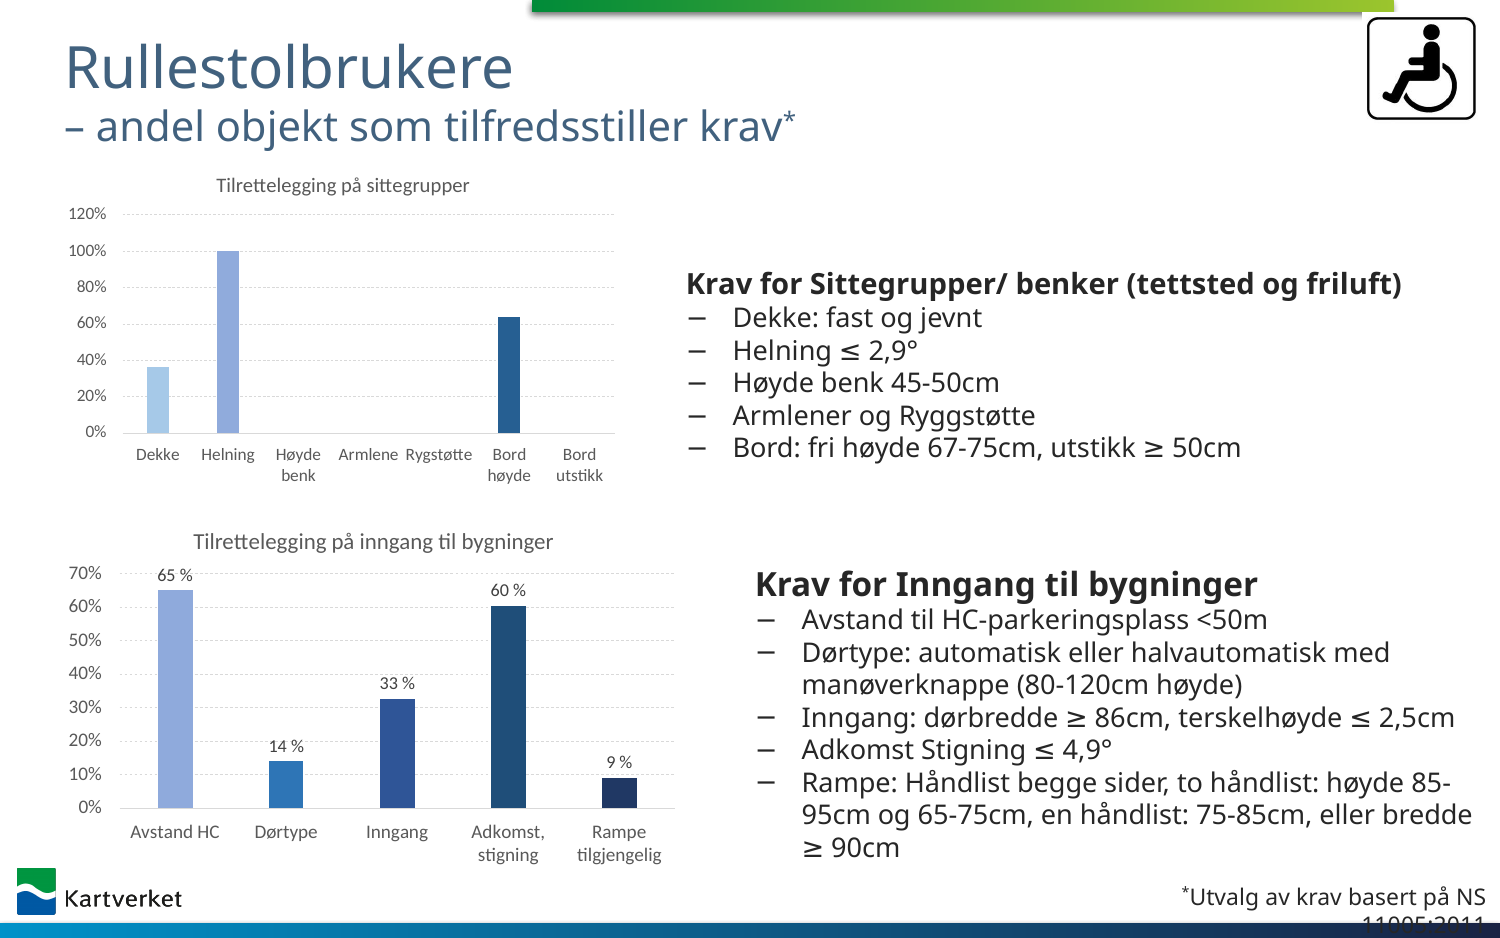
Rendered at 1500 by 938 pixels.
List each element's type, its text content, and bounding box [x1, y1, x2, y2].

text_box Krav for Inngang til bygninger Avstand til HC-parkeringsplass <50m Dørtype: automatisk eller halvautomatisk med manøverknappe (80-120cm høyde) Inngang: dørbredde ≥ 86cm, terskelhøyde ≤ 2,5cm Adkomst Stigning ≤ 4,9° Rampe: Håndlist begge sider, to håndlist: høyde 85-95cm og 65-75cm, en håndlist: 75-85cm, eller bredde ≥ 90cm [740, 555, 1491, 870]
text_box *Utvalg av krav basert på NS 11005:2011 [1068, 873, 1500, 938]
picture [62, 520, 686, 874]
text_box Krav for Sittegrupper/ benker (tettsted og friluft) Dekke: fast og jevnt Helning ≤ 2,9° Høyde benk 45-50cm Armlener og Ryggstøtte Bord: fri høyde 67-75cm, utstikk ≥ 50cm [670, 258, 1418, 471]
text_box Rullestolbrukere – andel objekt som tilfredsstiller krav* [49, 25, 1431, 158]
picture [62, 166, 625, 492]
picture [1362, 12, 1481, 126]
